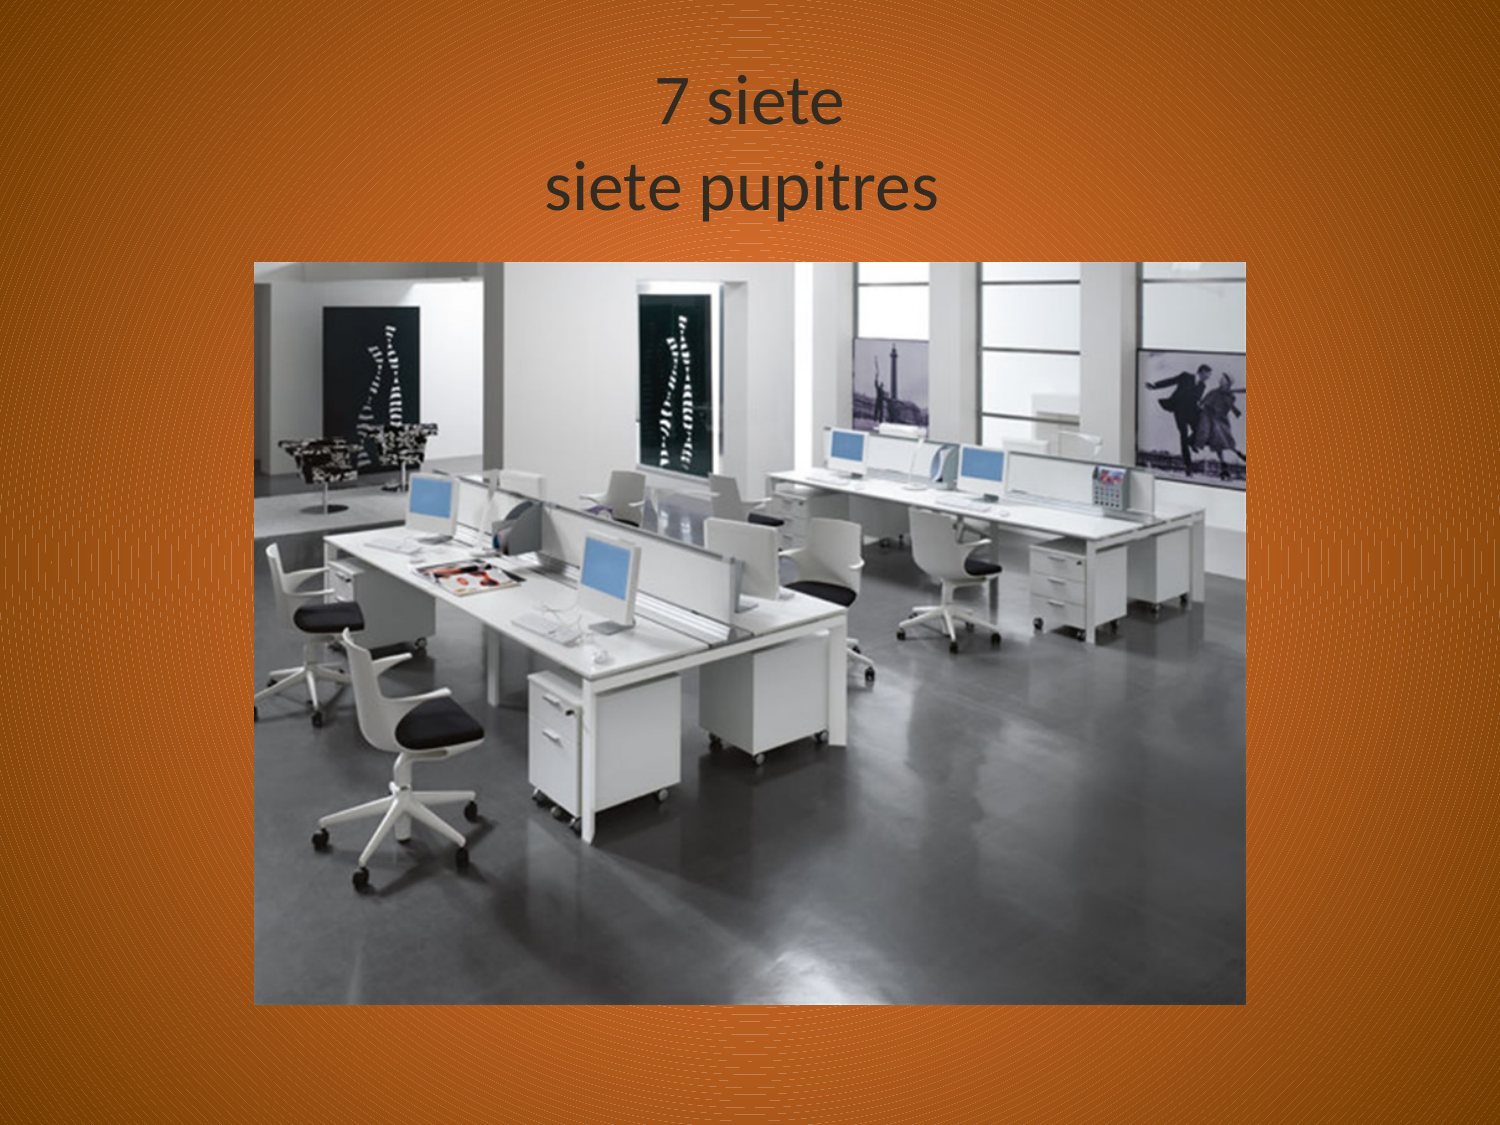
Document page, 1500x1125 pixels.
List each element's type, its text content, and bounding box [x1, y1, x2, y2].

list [74, 262, 1426, 1006]
title 7 siete siete pupitres [75, 45, 1425, 233]
